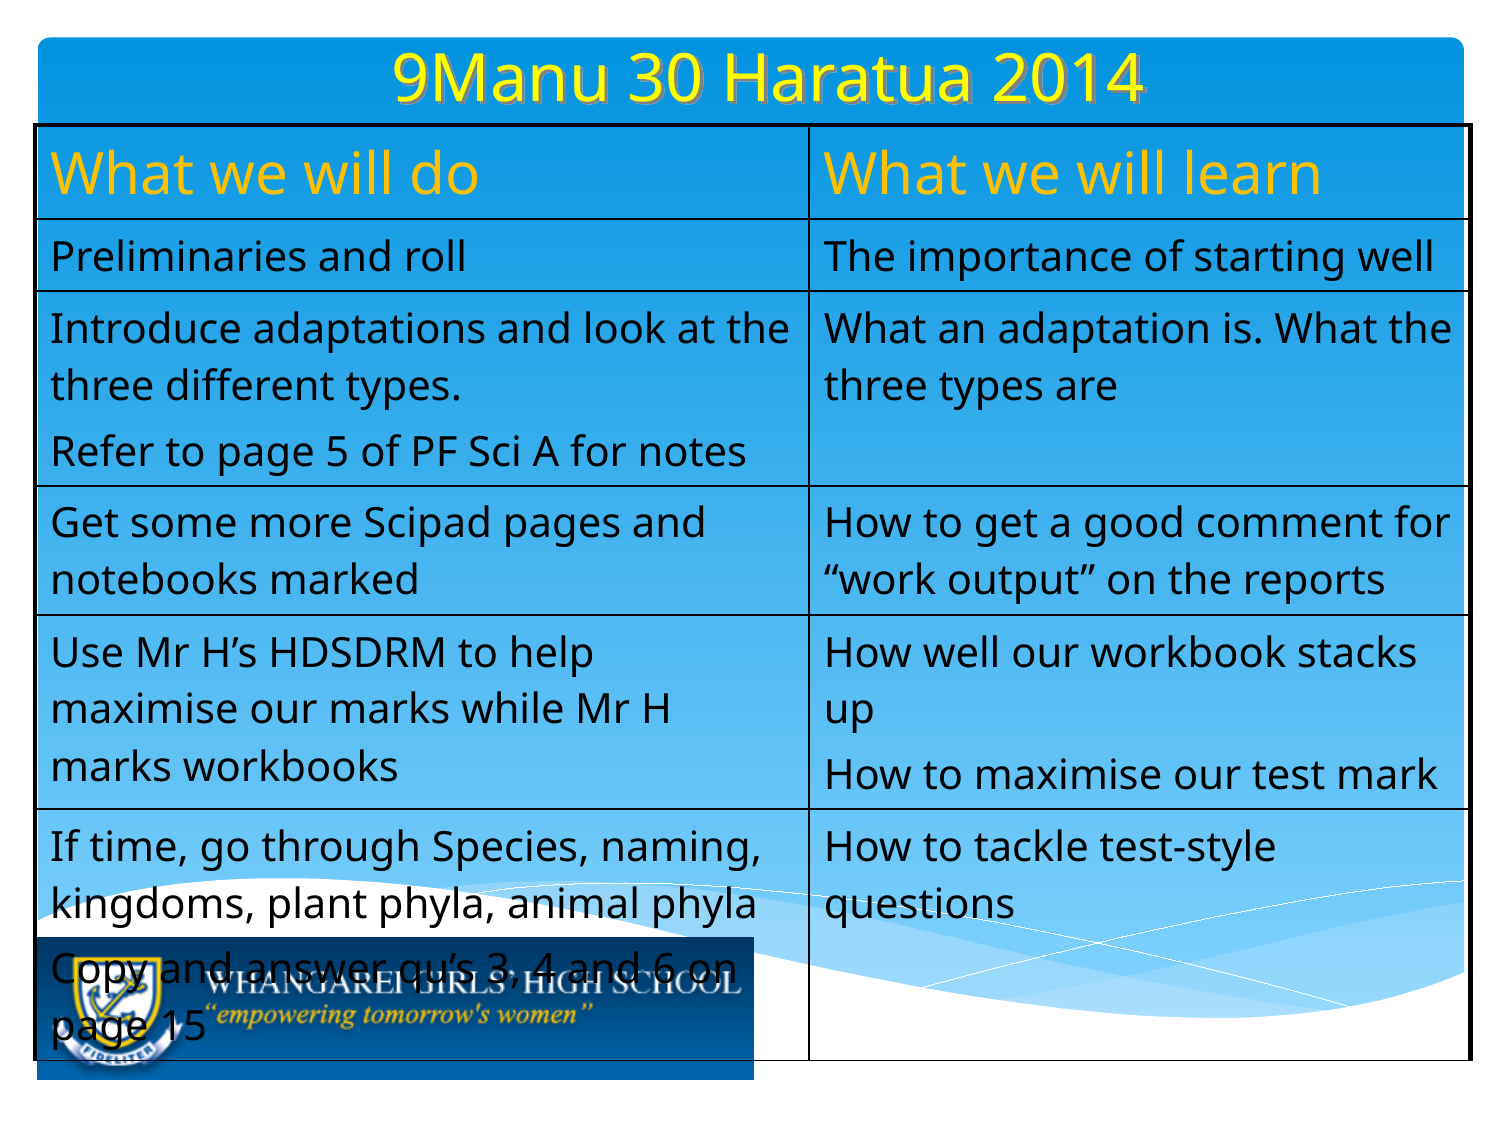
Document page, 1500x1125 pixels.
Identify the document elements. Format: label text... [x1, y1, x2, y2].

picture [37, 937, 754, 1080]
table_cell If time, go through Species, naming, kingdoms, plant phyla, animal phyla Copy and answer qu’s 3, 4 and 6 on page 15 [37, 810, 808, 1060]
table_cell Preliminaries and roll [37, 220, 808, 290]
table_header What we will do [37, 127, 808, 218]
table_cell How well our workbook stacks up How to maximise our test mark [810, 616, 1468, 808]
table_cell The importance of starting well [810, 220, 1468, 290]
table_cell What an adaptation is. What the three types are [810, 292, 1468, 485]
text_box 9Manu 30 Haratua 2014 [162, 24, 1375, 123]
table_cell Introduce adaptations and look at the three different types. Refer to page 5 of PF Sci A for notes [37, 292, 808, 485]
table_cell How to get a good comment for “work output” on the reports [810, 487, 1468, 614]
table_cell Use Mr H’s HDSDRM to help maximise our marks while Mr H marks workbooks [37, 616, 808, 808]
table_cell How to tackle test-style questions [810, 810, 1468, 1060]
table_cell Get some more Scipad pages and notebooks marked [37, 487, 808, 614]
table_header What we will learn [810, 127, 1468, 218]
